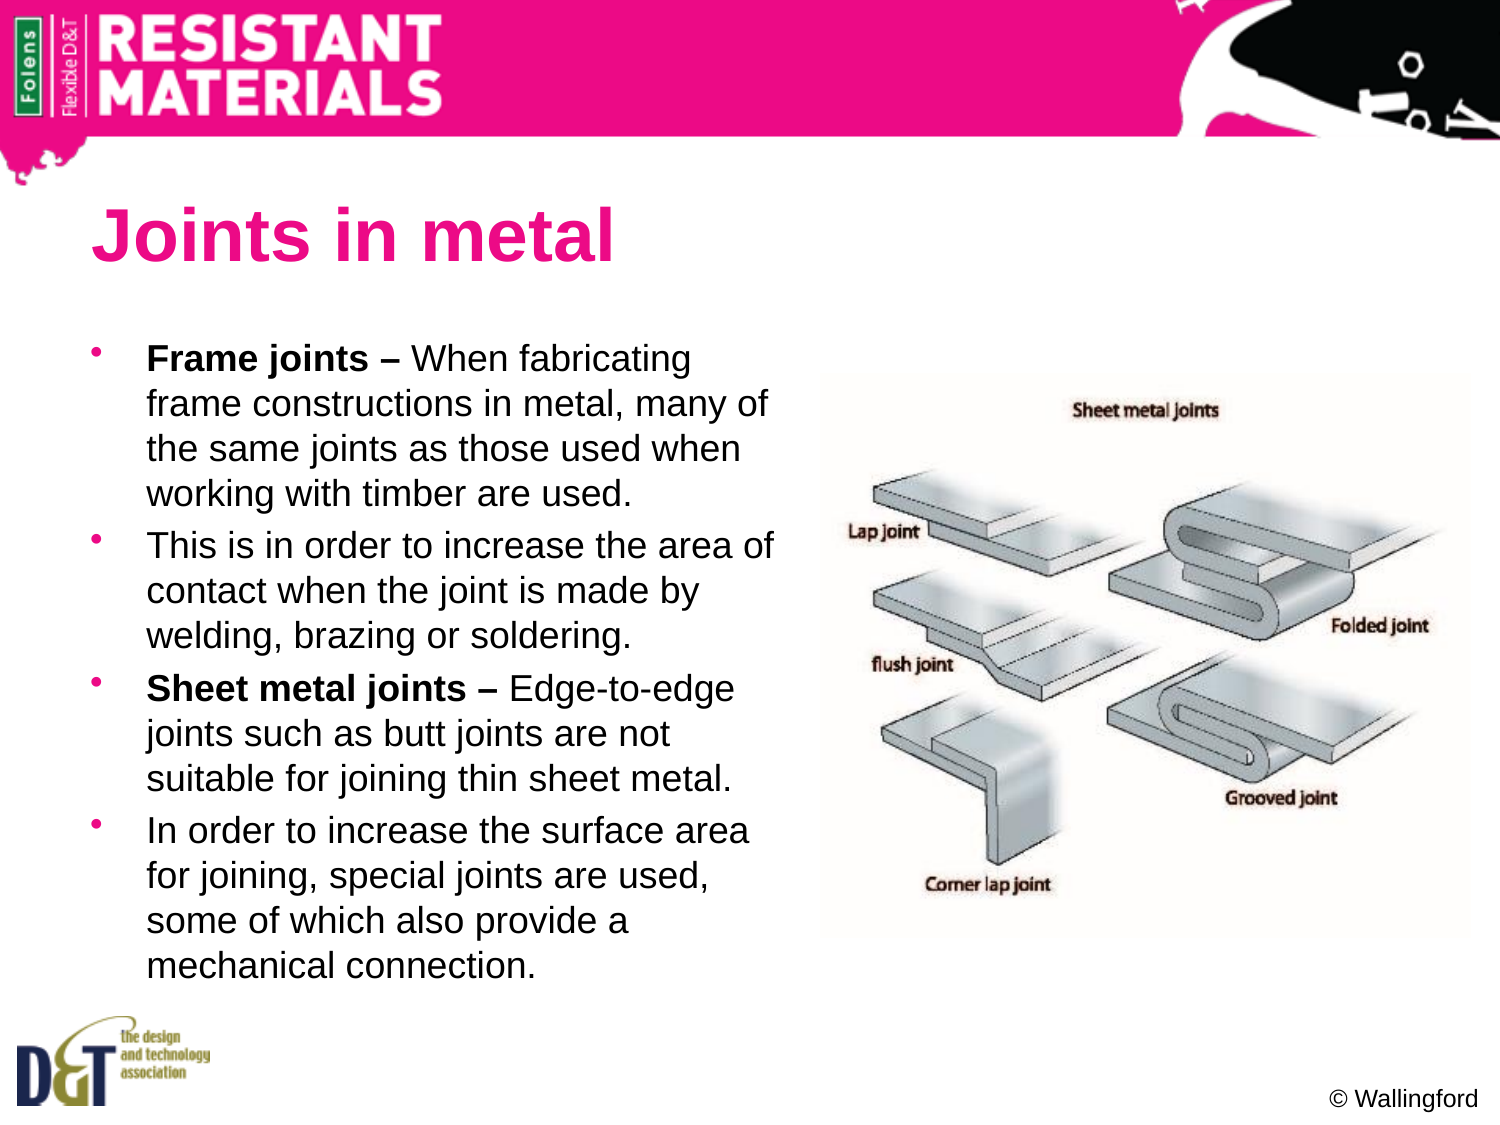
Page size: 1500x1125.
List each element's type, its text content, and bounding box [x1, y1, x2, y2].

picture [0, 0, 1500, 1125]
title Joints in metal [76, 160, 1427, 301]
text_box © Wallingford [1257, 1074, 1495, 1125]
list Frame joints – When fabricating frame constructions in metal, many of the same joints as those used when working with timber are used. This is in order to increase the area of contact when the joint is made by welding, brazing or soldering. Sheet metal joints – Edge-to-edge joints such as butt joints are not suitable for joining thin sheet metal. In order to increase the surface area for joining, special joints are used, some of which also provide a mechanical connection. [75, 326, 810, 1005]
